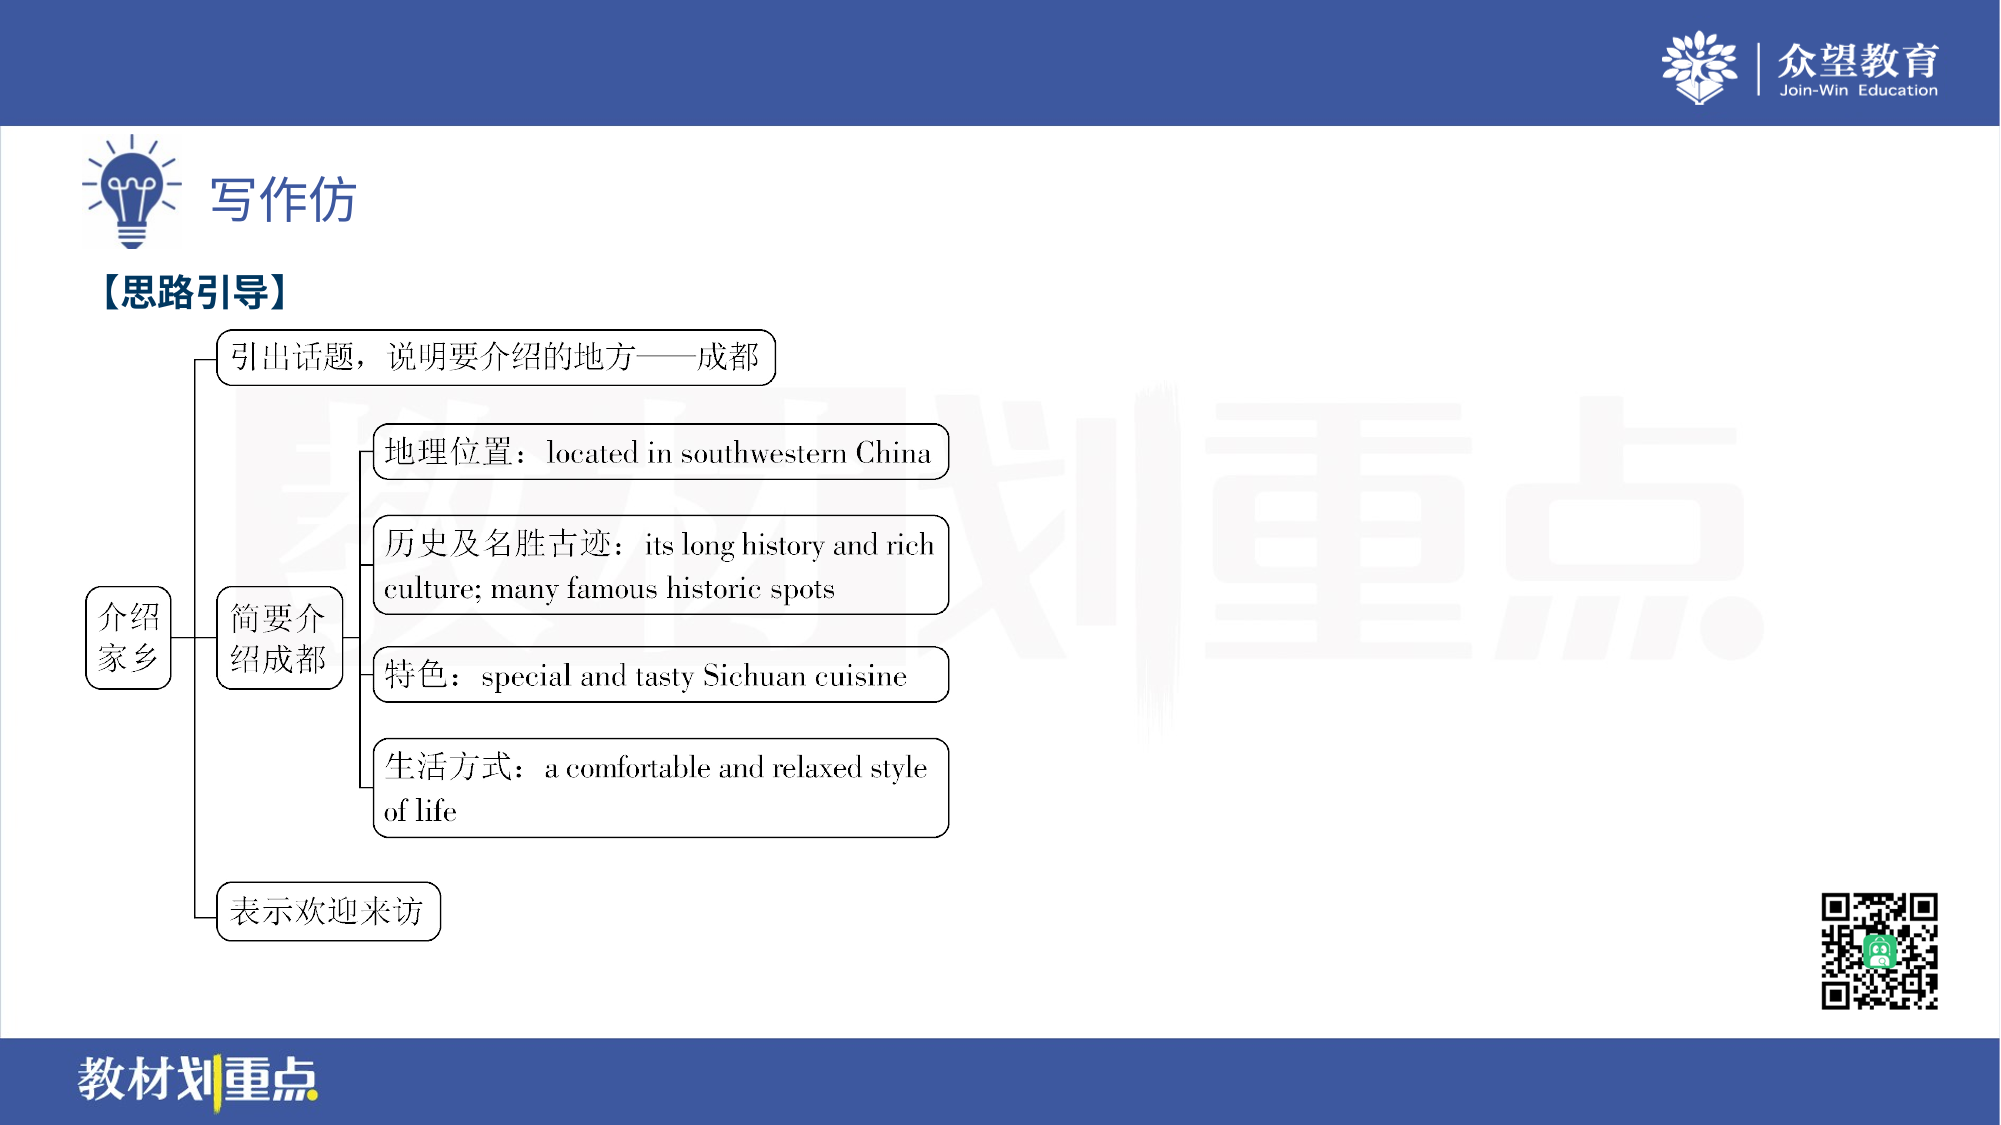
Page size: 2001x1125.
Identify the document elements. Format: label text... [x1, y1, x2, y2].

picture [0, 0, 2000, 1125]
text_box 【思路引导】 [82, 248, 1817, 307]
